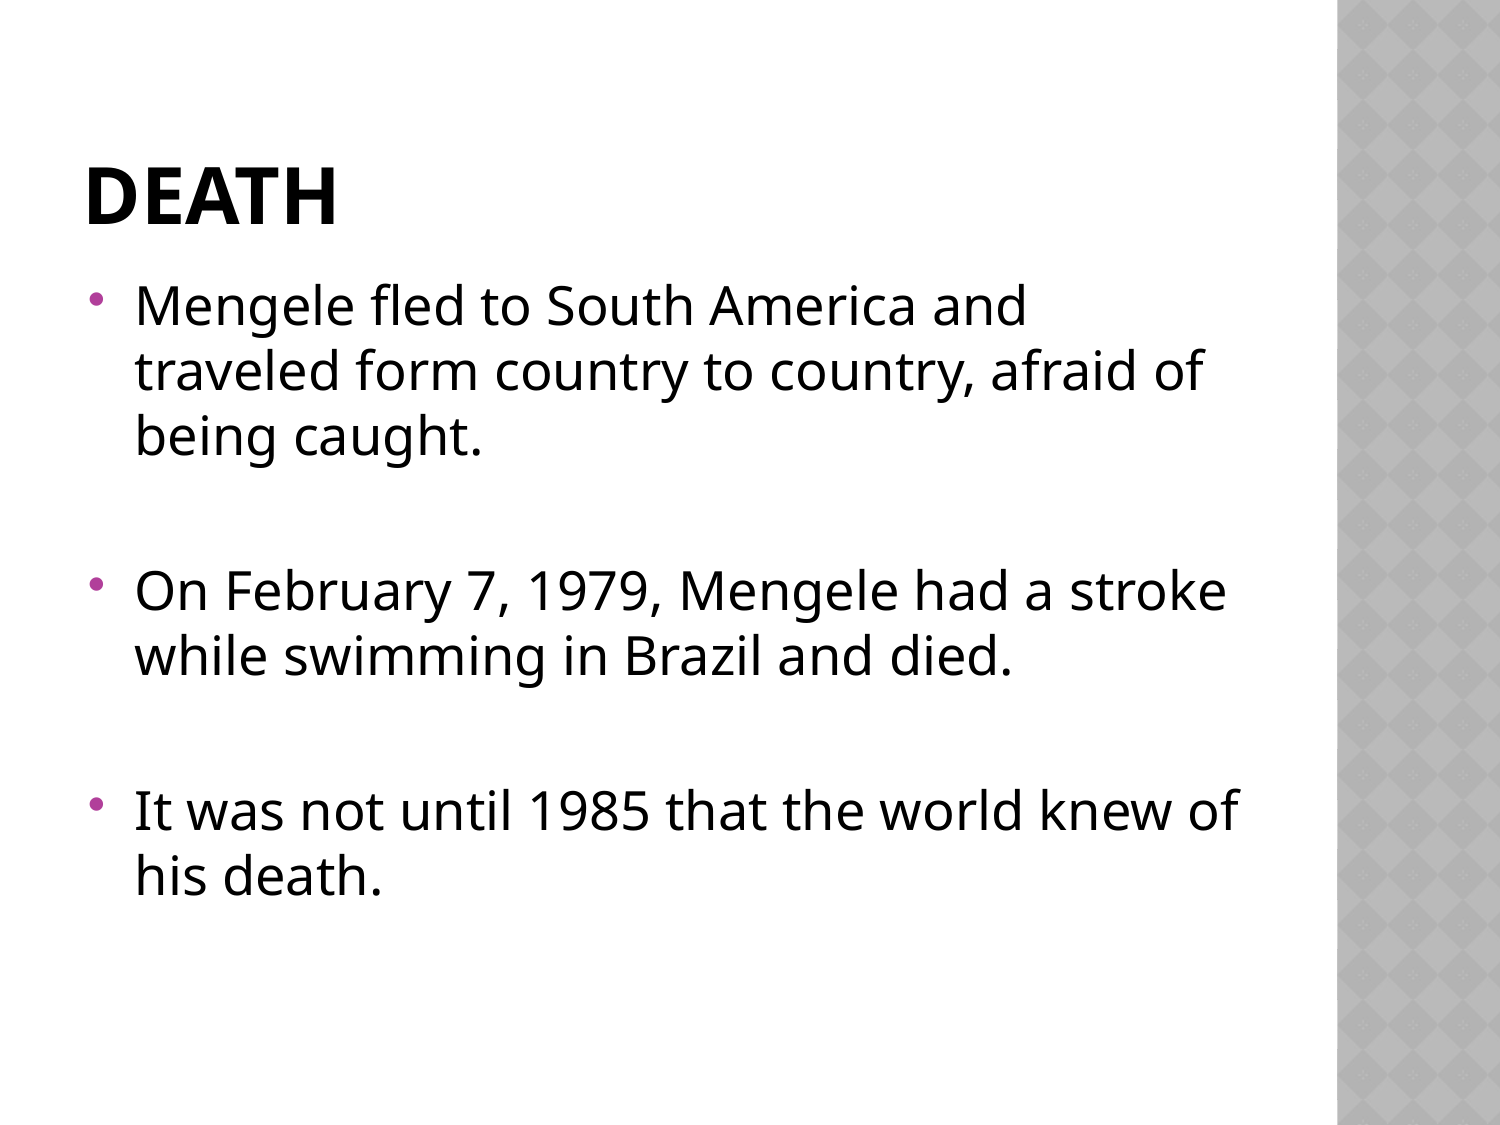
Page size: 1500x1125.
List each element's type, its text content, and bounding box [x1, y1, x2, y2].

title death [75, 52, 1263, 240]
list Mengele fled to South America and traveled form country to country, afraid of being caught. On February 7, 1979, Mengele had a stroke while swimming in Brazil and died. It was not until 1985 that the world knew of his death. [75, 264, 1263, 1059]
